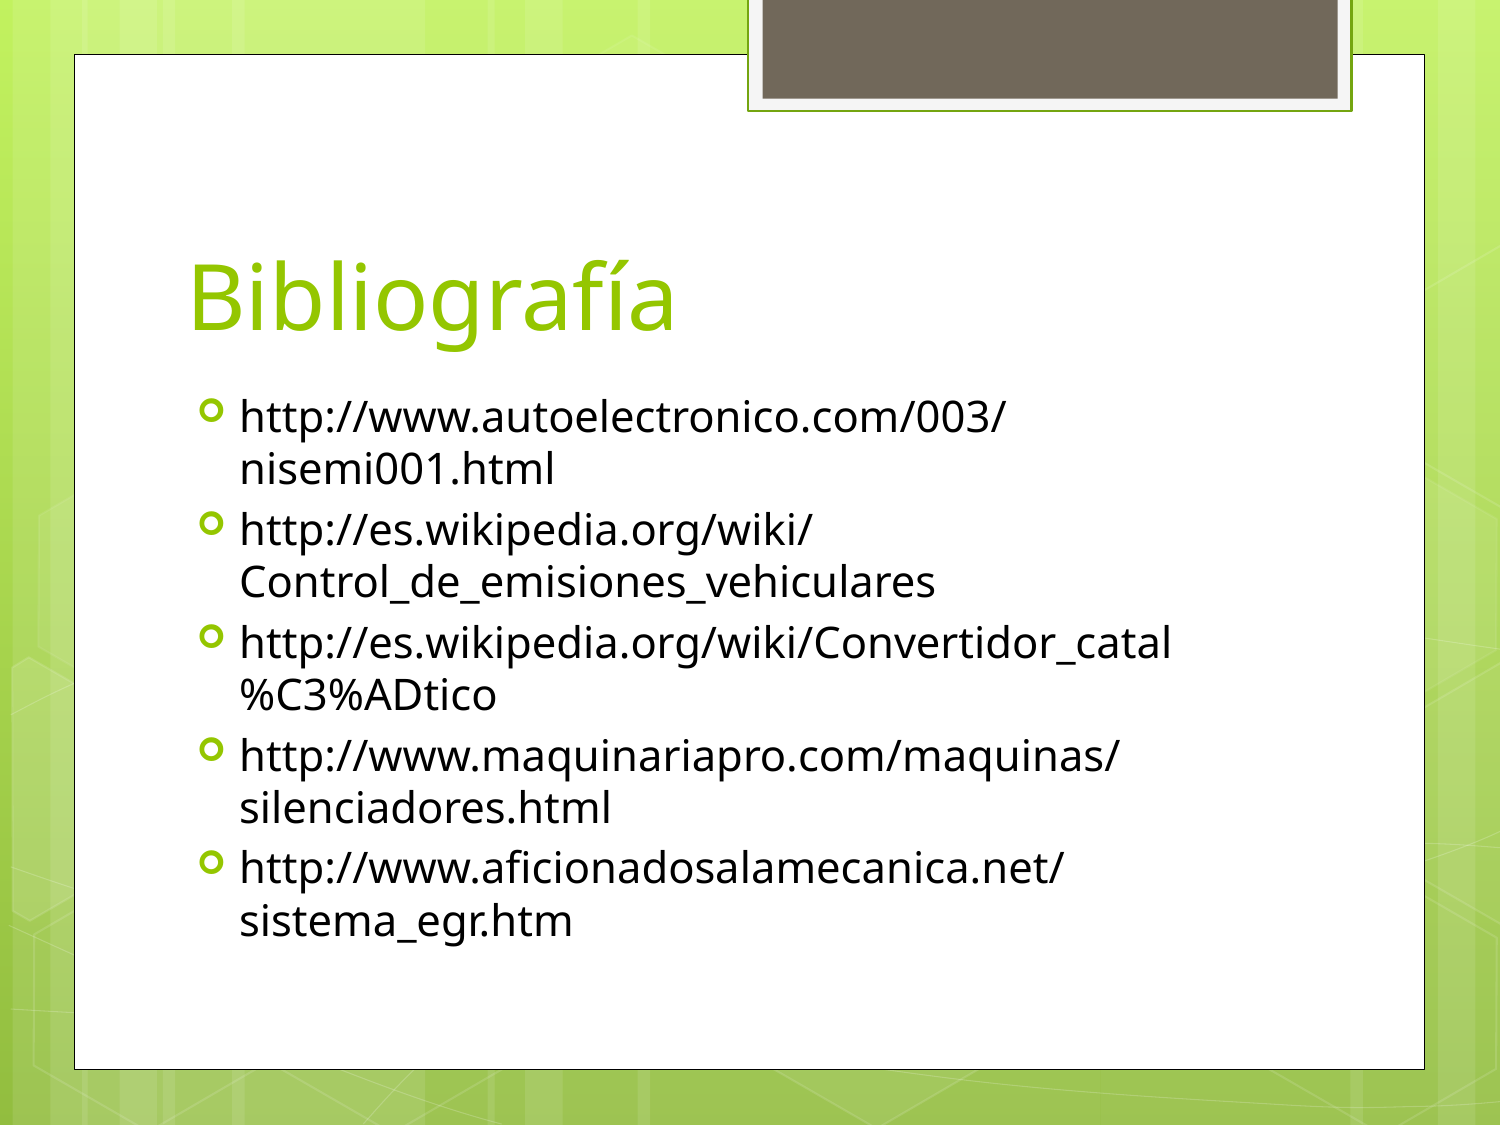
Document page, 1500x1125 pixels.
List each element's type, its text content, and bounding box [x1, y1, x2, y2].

list http://www.autoelectronico.com/003/nisemi001.html http://es.wikipedia.org/wiki/Control_de_emisiones_vehiculares http://es.wikipedia.org/wiki/Convertidor_catal%C3%ADtico http://www.maquinariapro.com/maquinas/silenciadores.html http://www.aficionadosalamecanica.net/sistema_egr.htm [171, 381, 1283, 957]
title Bibliografía [171, 168, 1324, 357]
